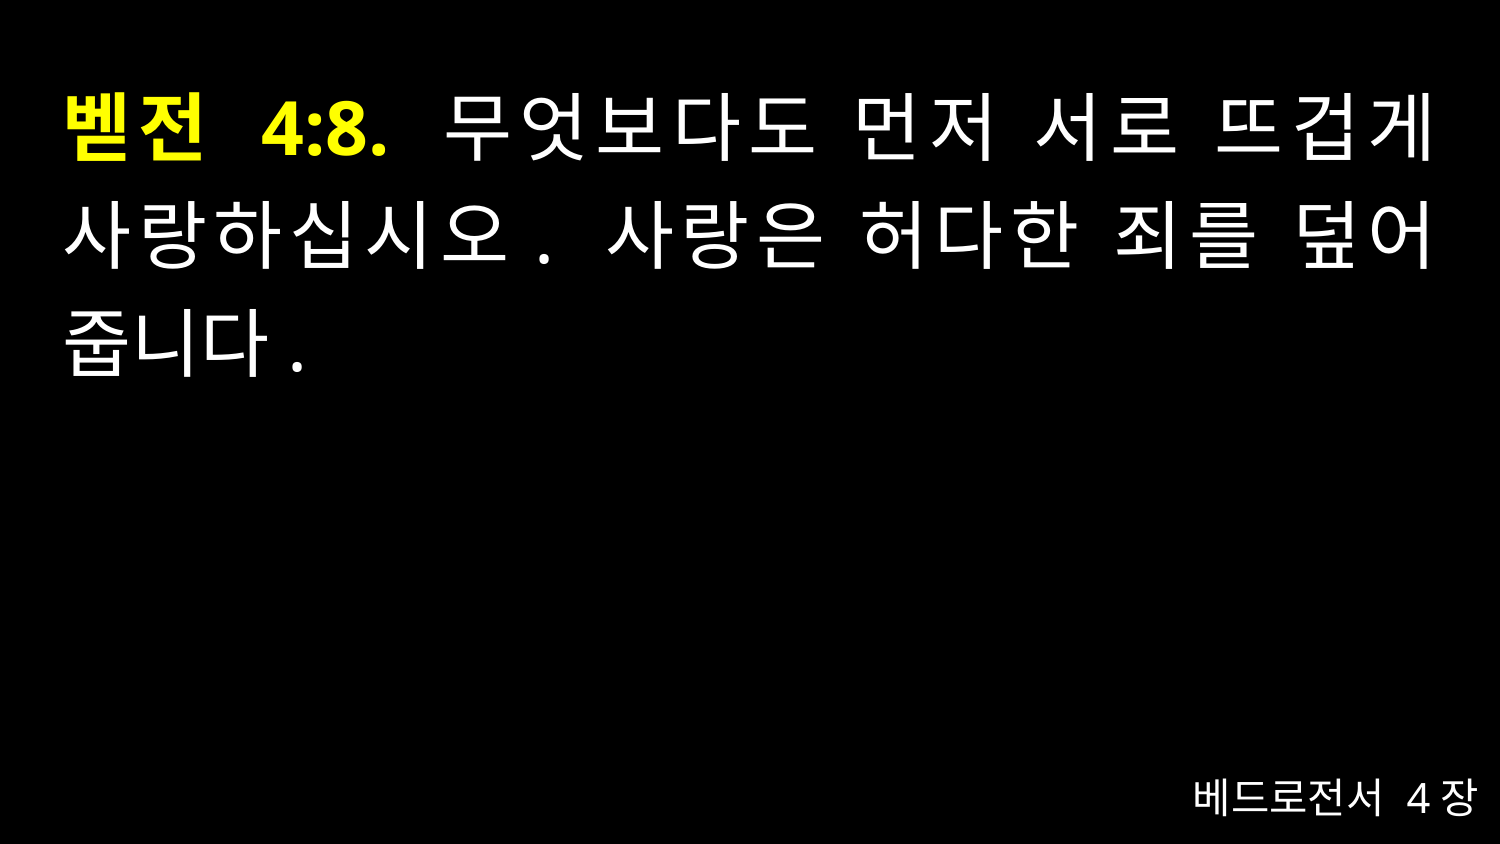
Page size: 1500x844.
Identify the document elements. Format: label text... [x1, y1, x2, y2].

subtitle 베드로전서 4장 [916, 770, 1500, 844]
title 벧전 4:8. 무엇보다도 먼저 서로 뜨겁게 사랑하십시오. 사랑은 허다한 죄를 덮어 줍니다. [0, 0, 1500, 844]
